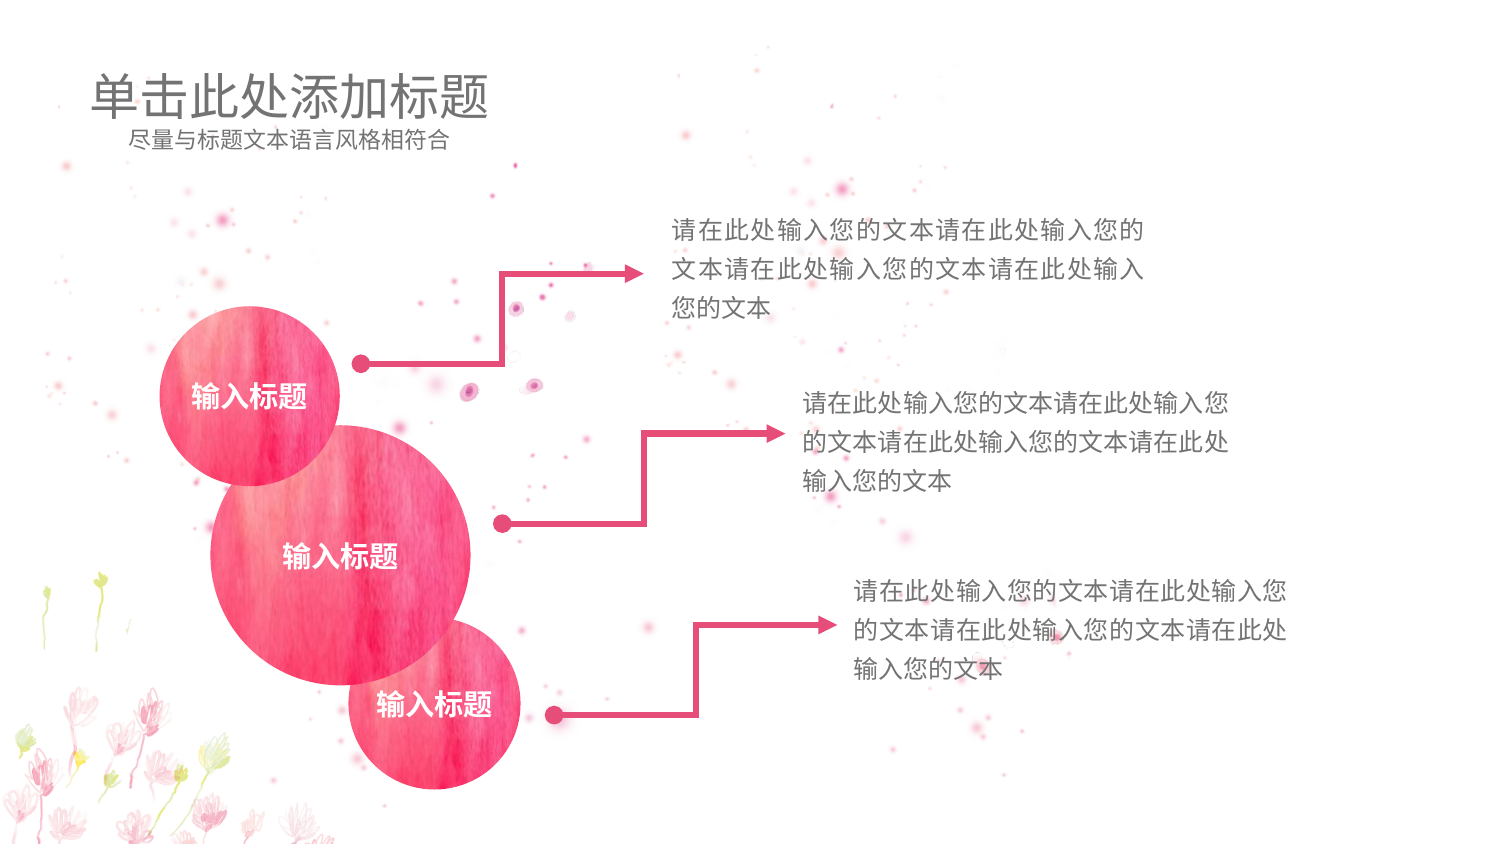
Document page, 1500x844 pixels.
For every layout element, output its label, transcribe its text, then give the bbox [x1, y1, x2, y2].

text_box 输入标题 [348, 619, 521, 790]
text_box 请在此处输入您的文本请在此处输入您的文本请在此处输入您的文本请在此处输入您的文本 [837, 528, 1306, 722]
text_box 输入标题 [210, 425, 471, 686]
text_box 请在此处输入您的文本请在此处输入您的文本请在此处输入您的文本请在此处输入您的文本 [655, 185, 1163, 343]
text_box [502, 433, 786, 524]
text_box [553, 624, 838, 716]
text_box 输入标题 [159, 306, 340, 487]
text_box 单击此处添加标题 尽量与标题文本语言风格相符合 [41, 58, 538, 161]
text_box 请在此处输入您的文本请在此处输入您的文本请在此处输入您的文本请在此处输入您的文本 [786, 327, 1247, 547]
picture [0, 0, 1423, 844]
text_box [360, 273, 644, 364]
